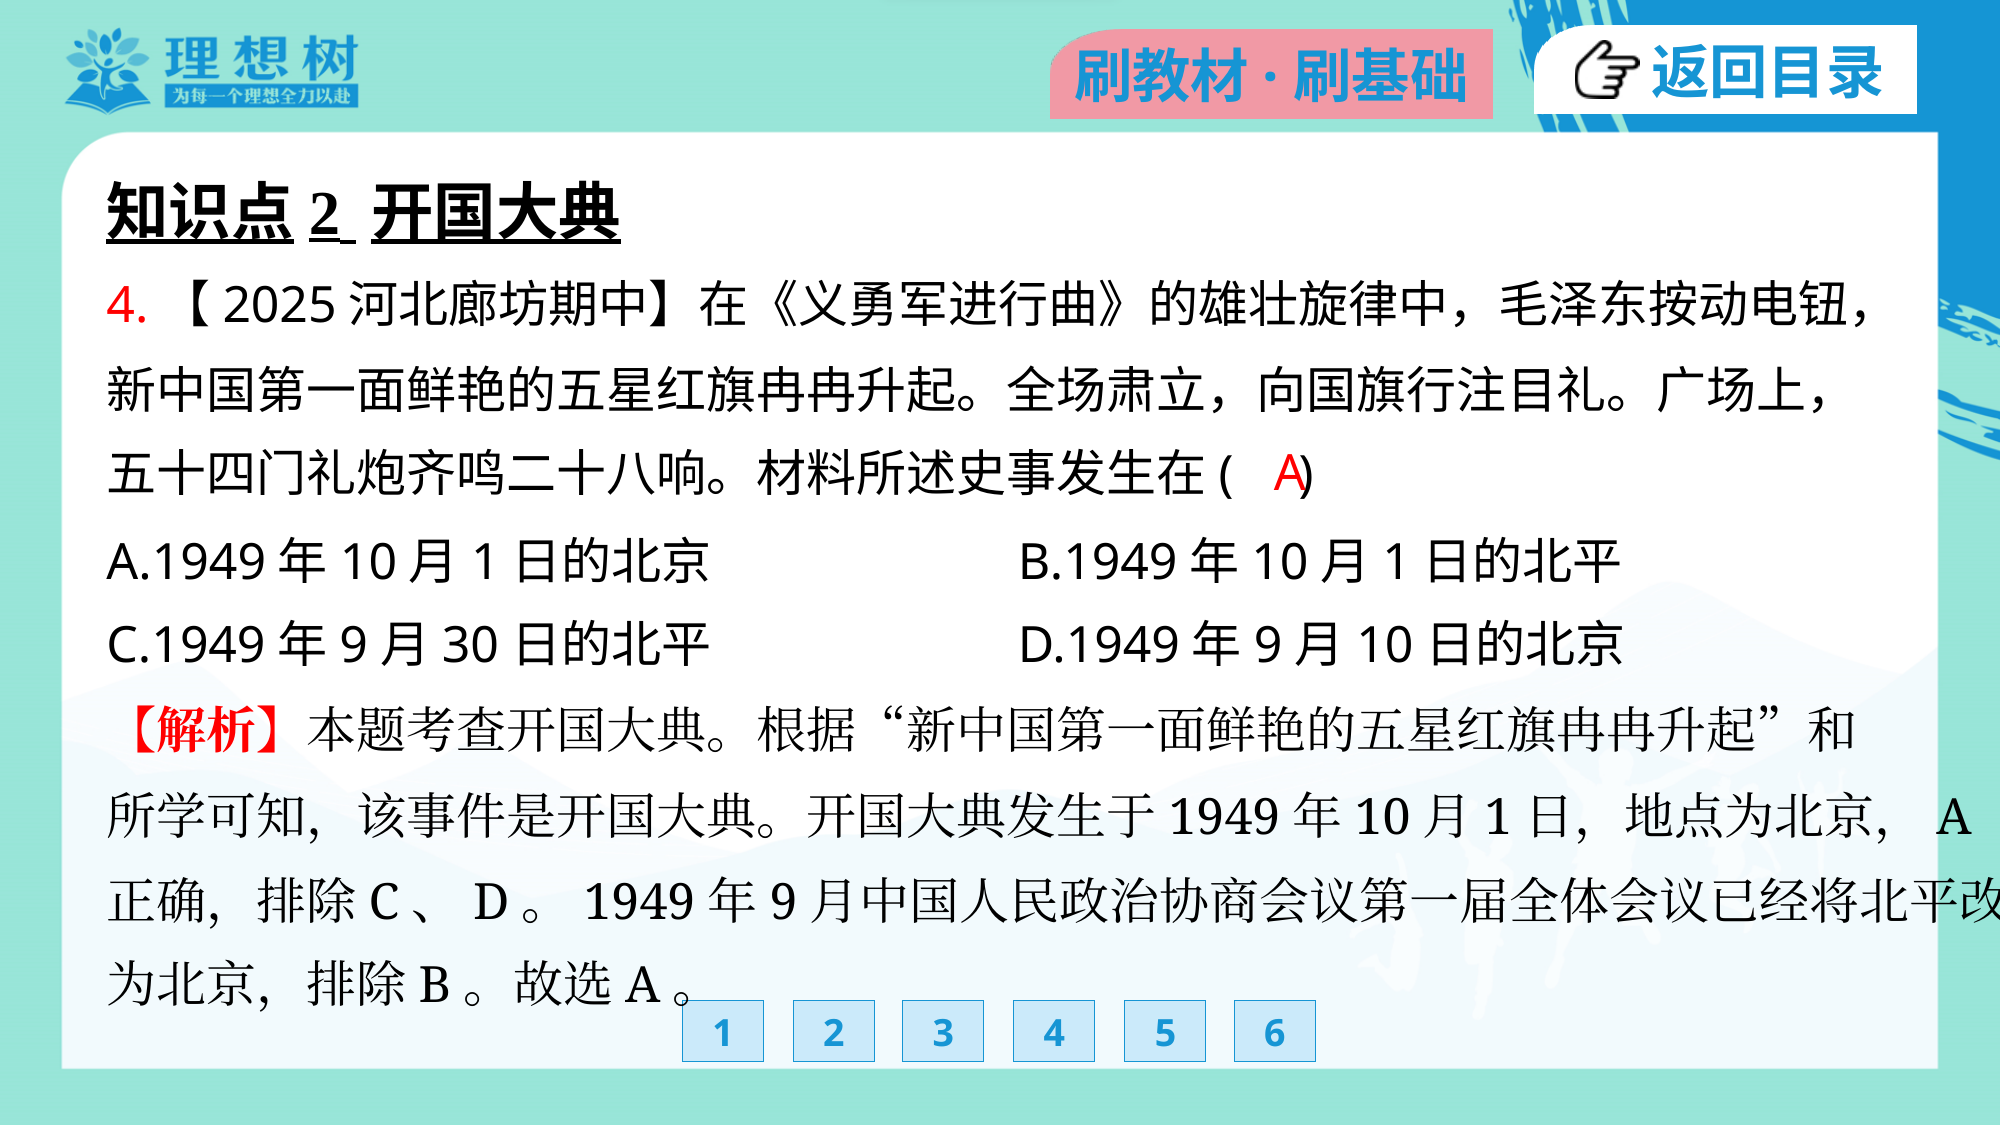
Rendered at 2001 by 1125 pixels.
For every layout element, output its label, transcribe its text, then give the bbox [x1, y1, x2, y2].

text_box A [1259, 416, 1321, 492]
text_box A.1949年10月1日的北京 B.1949年10月1日的北平 C.1949年9月30日的北平 D.1949年9月10日的北京 [106, 503, 1895, 664]
text_box 4.【2025河北廊坊期中】在《义勇军进行曲》的雄壮旋律中，毛泽东按动电钮， 新中国第一面鲜艳的五星红旗冉冉升起。全场肃立，向国旗行注目礼。广场上， 五十四门礼炮齐鸣二十八响。材料所述史事发生在( ) [106, 247, 1895, 493]
picture [0, 0, 2000, 1125]
text_box 知识点2 开国大典 [106, 141, 1895, 237]
text_box 【解析】本题考查开国大典。根据“新中国第一面鲜艳的五星红旗冉冉升起”和 所学可知，该事件是开国大典。开国大典发生于1949年10月1日，地点为北京，A 正确，排除C、D。1949年9月中国人民政治协商会议第一届全体会议已经将北平改 为北京，排除B。故选A。 [106, 673, 1895, 1005]
